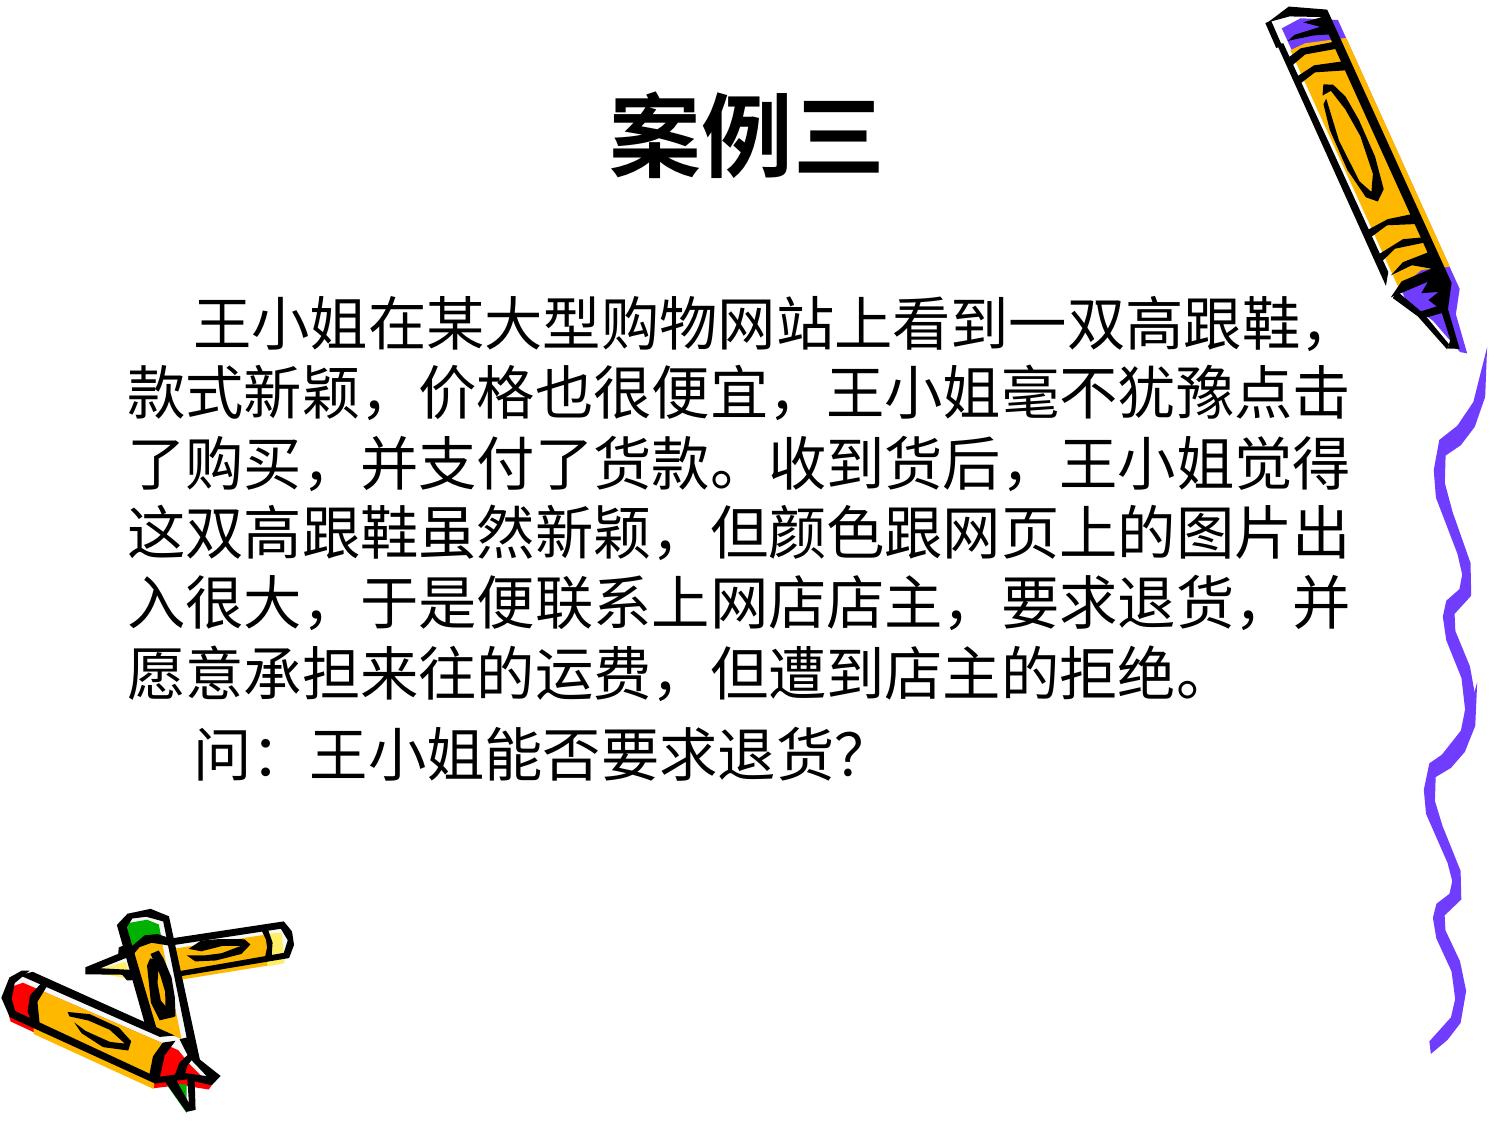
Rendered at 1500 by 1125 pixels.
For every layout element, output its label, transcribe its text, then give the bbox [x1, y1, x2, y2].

title 案例三 [112, 24, 1384, 197]
list 王小姐在某大型购物网站上看到一双高跟鞋，款式新颖，价格也很便宜，王小姐毫不犹豫点击了购买，并支付了货款。收到货后，王小姐觉得这双高跟鞋虽然新颖，但颜色跟网页上的图片出入很大，于是便联系上网店店主，要求退货，并愿意承担来往的运费，但遭到店主的拒绝。 问：王小姐能否要求退货？ [112, 278, 1376, 953]
